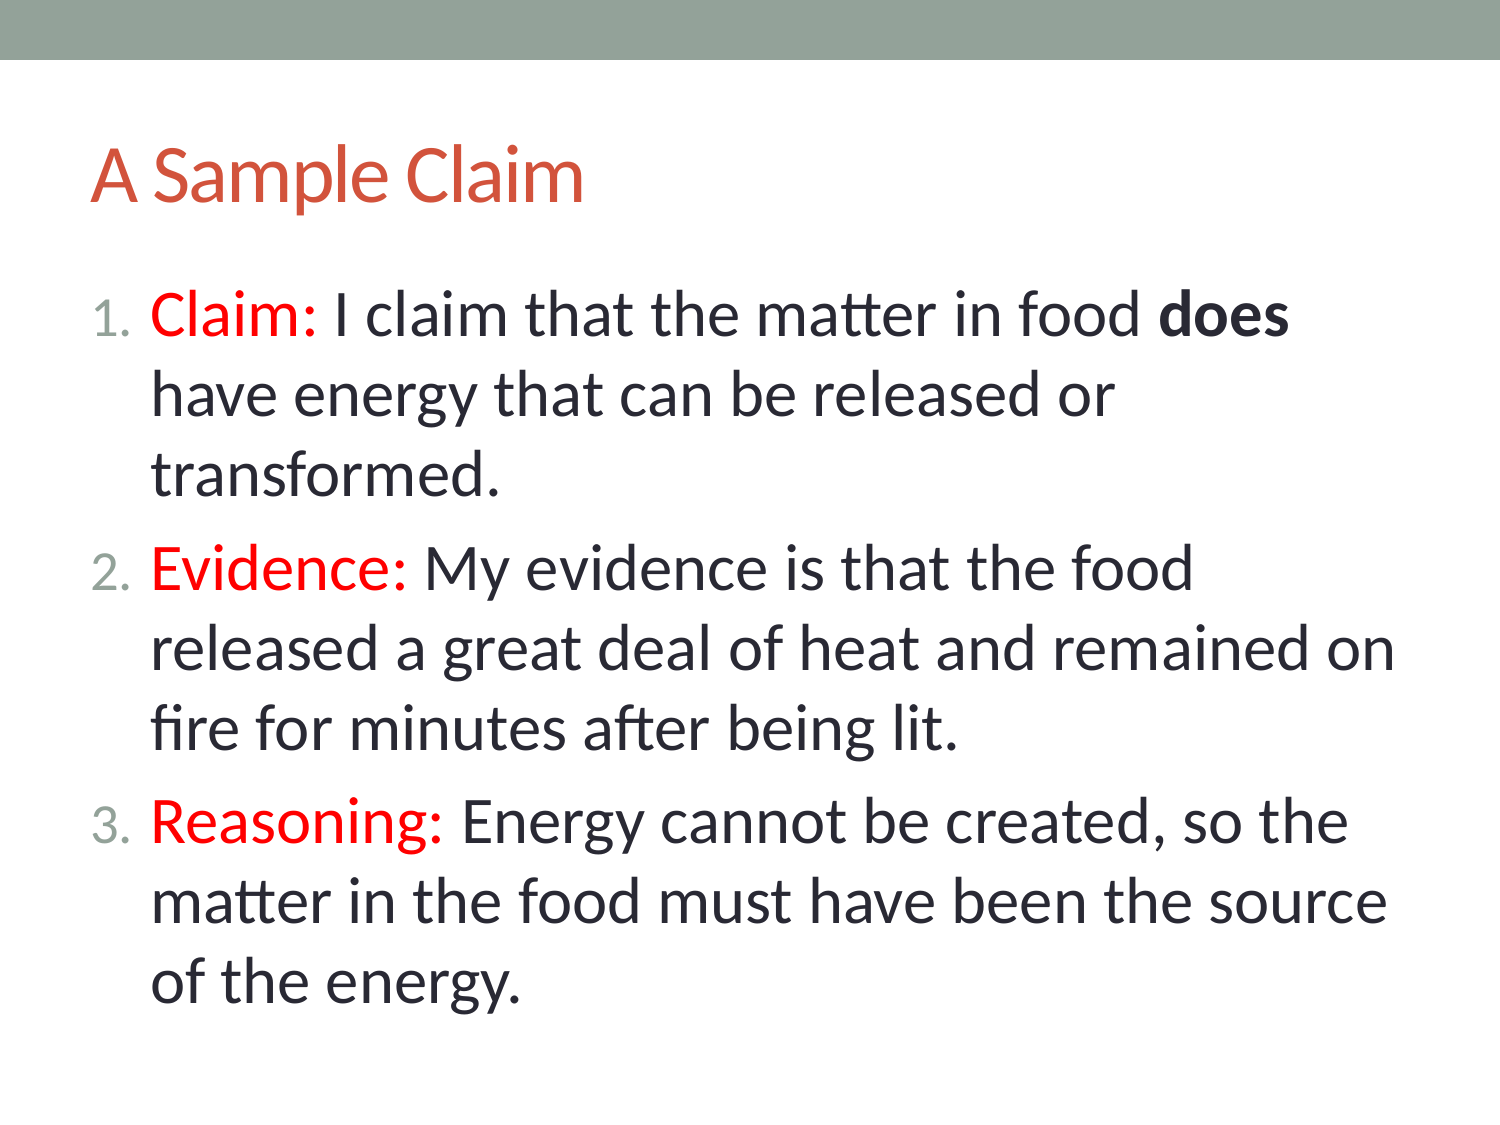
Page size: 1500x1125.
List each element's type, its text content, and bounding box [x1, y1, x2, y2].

list Claim: I claim that the matter in food does have energy that can be released or transformed. Evidence: My evidence is that the food released a great deal of heat and remained on fire for minutes after being lit. Reasoning: Energy cannot be created, so the matter in the food must have been the source of the energy. [75, 262, 1425, 1063]
title A Sample Claim [75, 87, 1425, 250]
